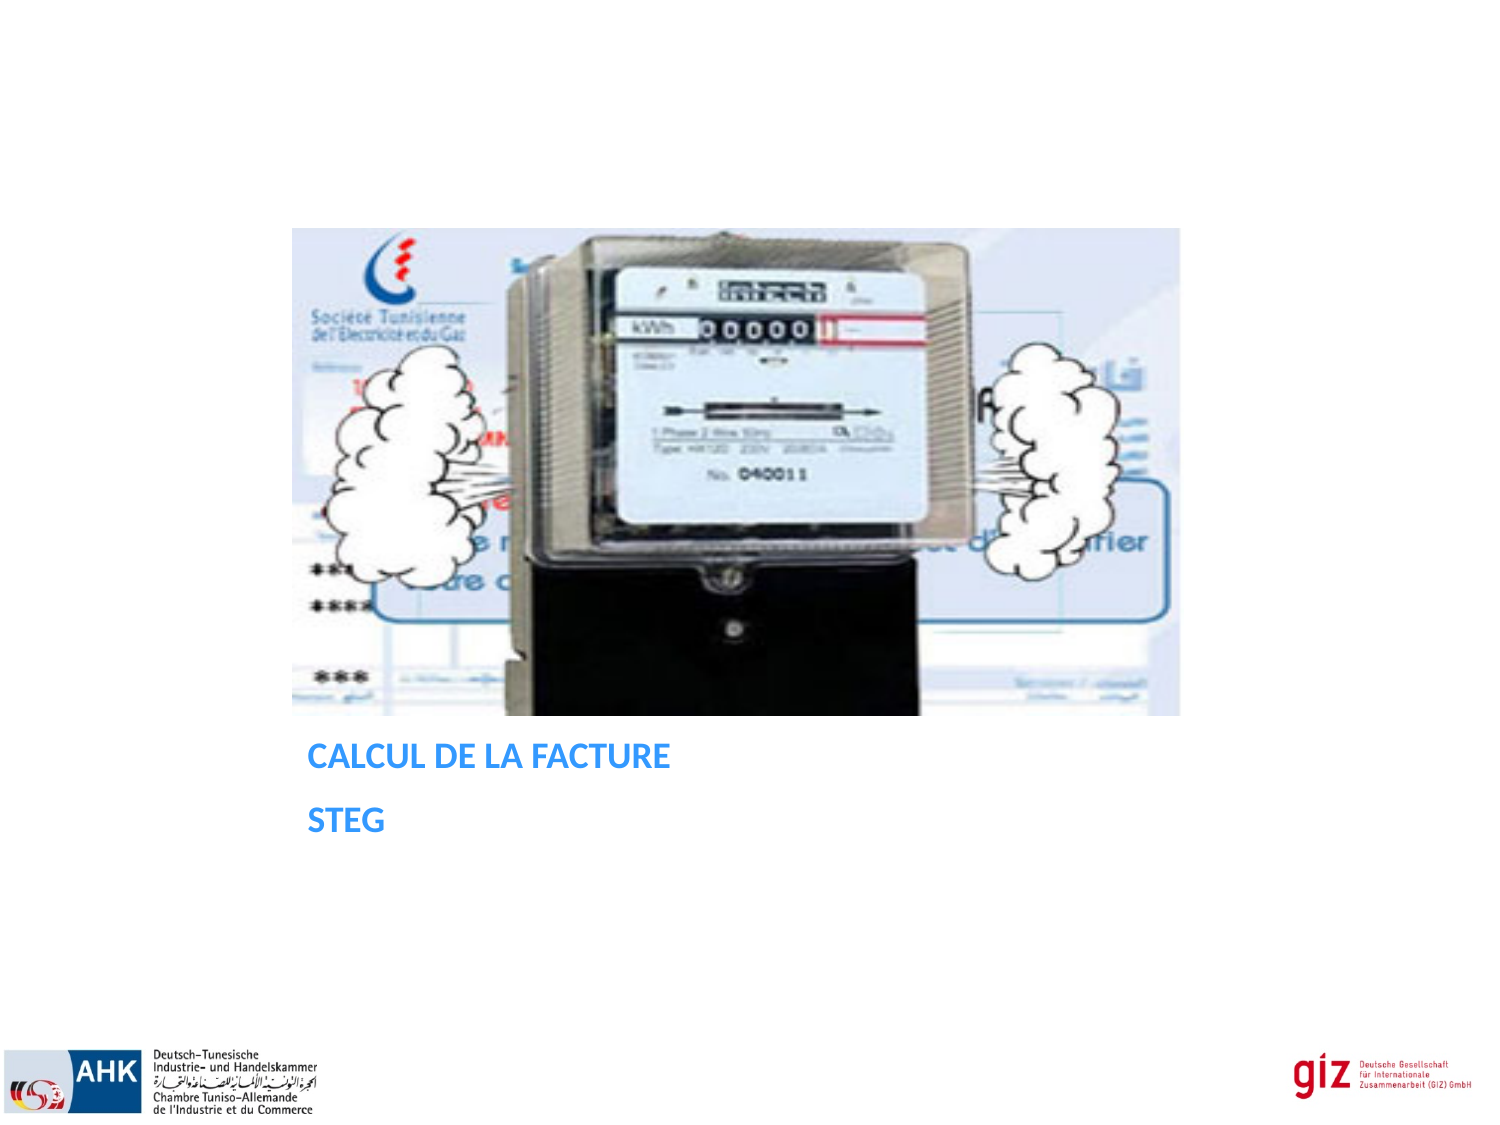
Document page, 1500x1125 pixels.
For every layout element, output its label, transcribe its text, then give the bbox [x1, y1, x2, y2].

picture [1275, 1031, 1500, 1125]
picture [292, 228, 1184, 717]
text_box CALCUL DE LA FACTURE STEG [292, 714, 1274, 857]
picture [3, 1049, 317, 1114]
